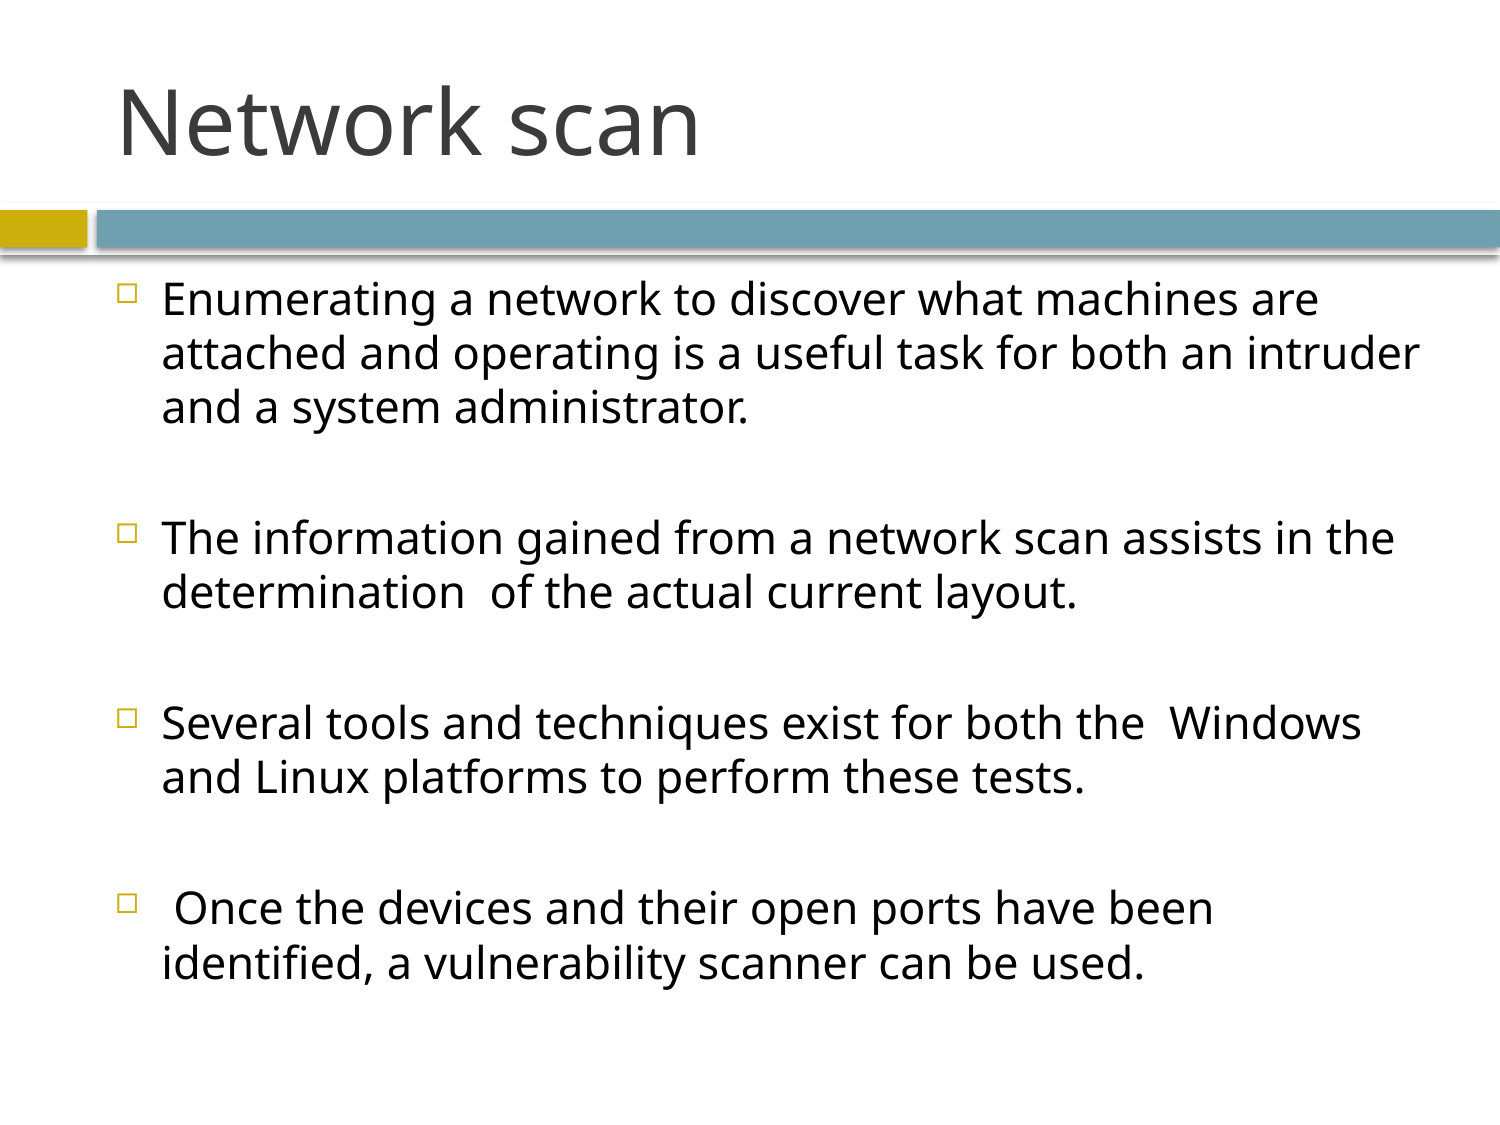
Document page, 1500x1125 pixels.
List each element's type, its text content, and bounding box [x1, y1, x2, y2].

title Network scan [100, 37, 1438, 200]
list Enumerating a network to discover what machines are attached and operating is a useful task for both an intruder and a system administrator. The information gained from a network scan assists in the determination of the actual current layout. Several tools and techniques exist for both the Windows and Linux platforms to perform these tests. Once the devices and their open ports have been identified, a vulnerability scanner can be used. [100, 262, 1438, 1000]
